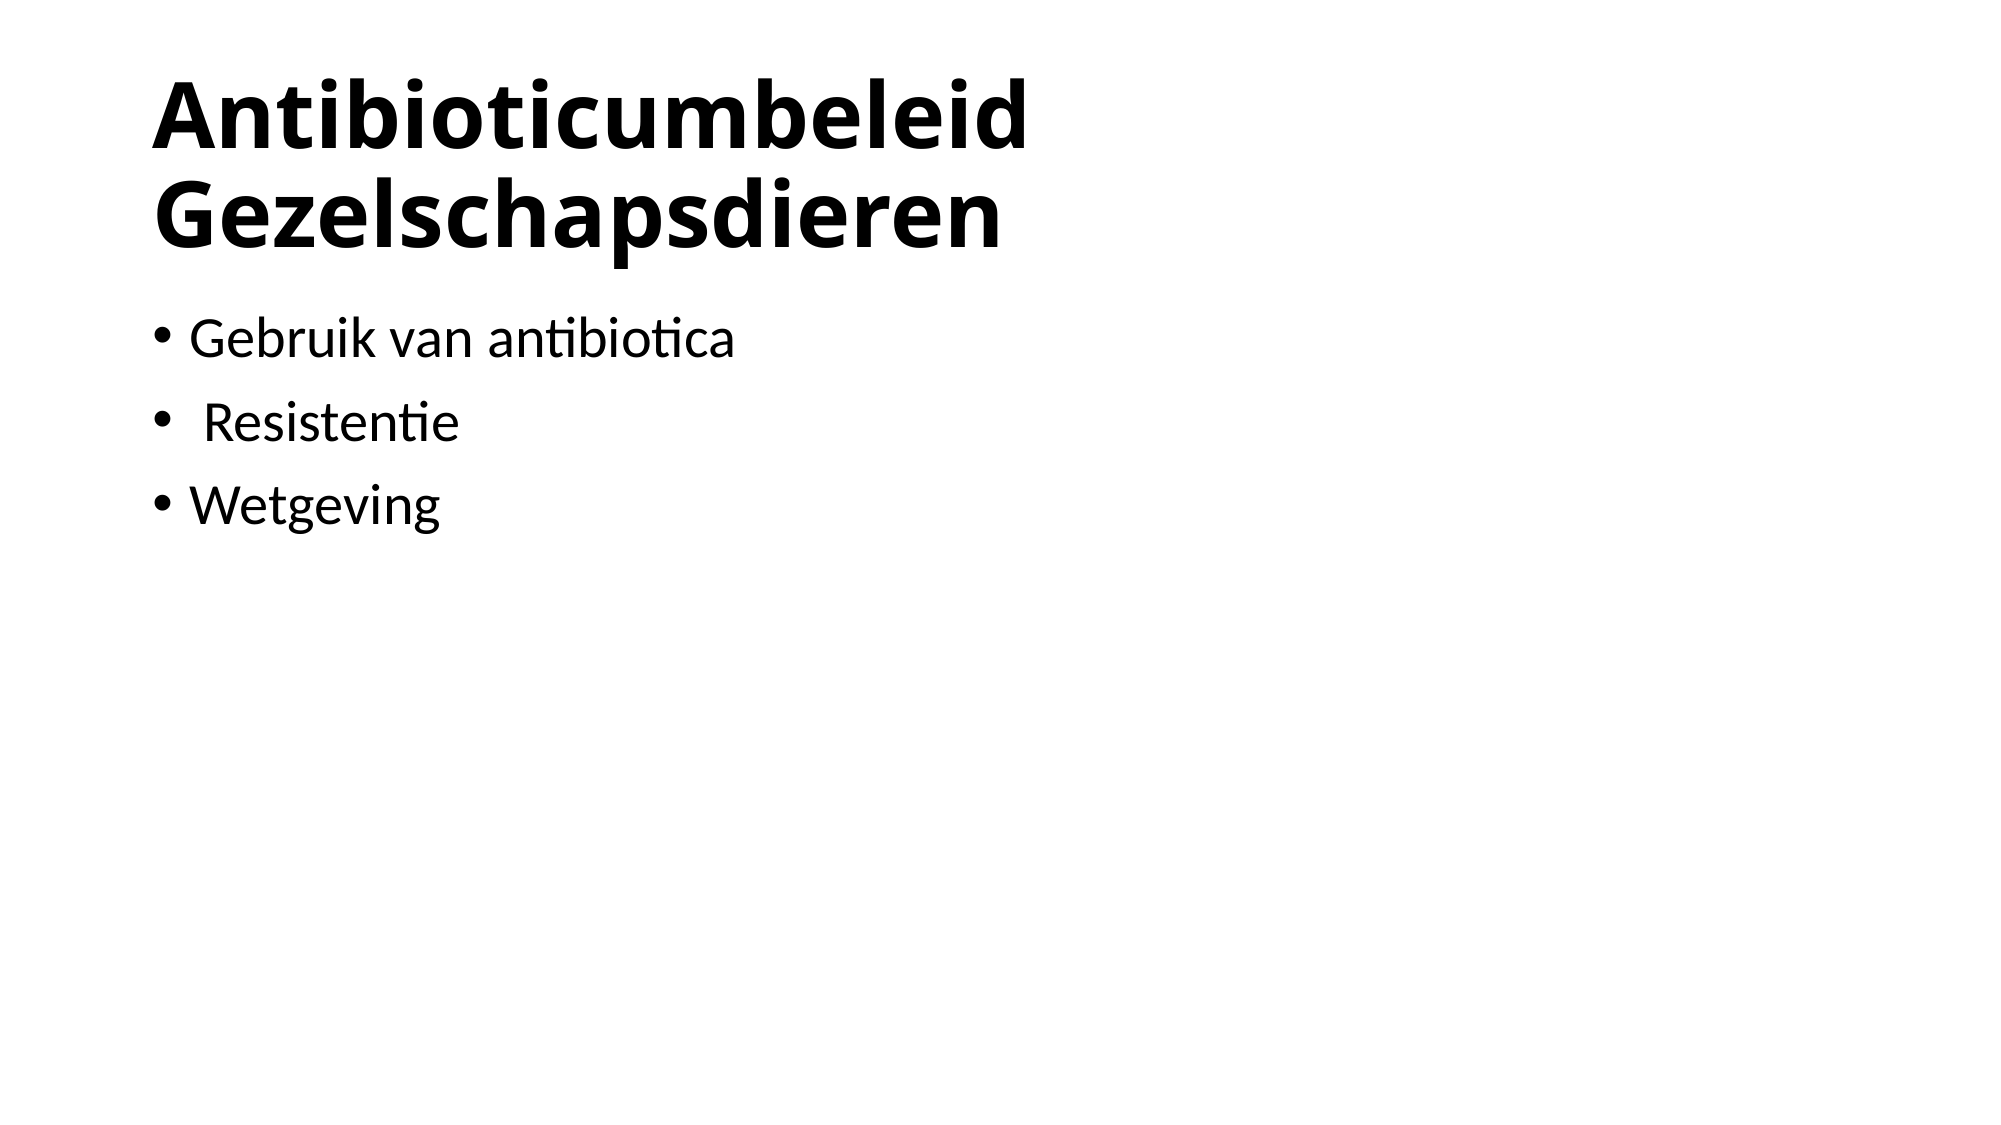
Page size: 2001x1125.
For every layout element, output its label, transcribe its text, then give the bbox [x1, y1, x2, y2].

title Antibioticumbeleid Gezelschapsdieren [137, 59, 1863, 278]
list Gebruik van antibiotica Resistentie Wetgeving [137, 299, 1863, 1014]
